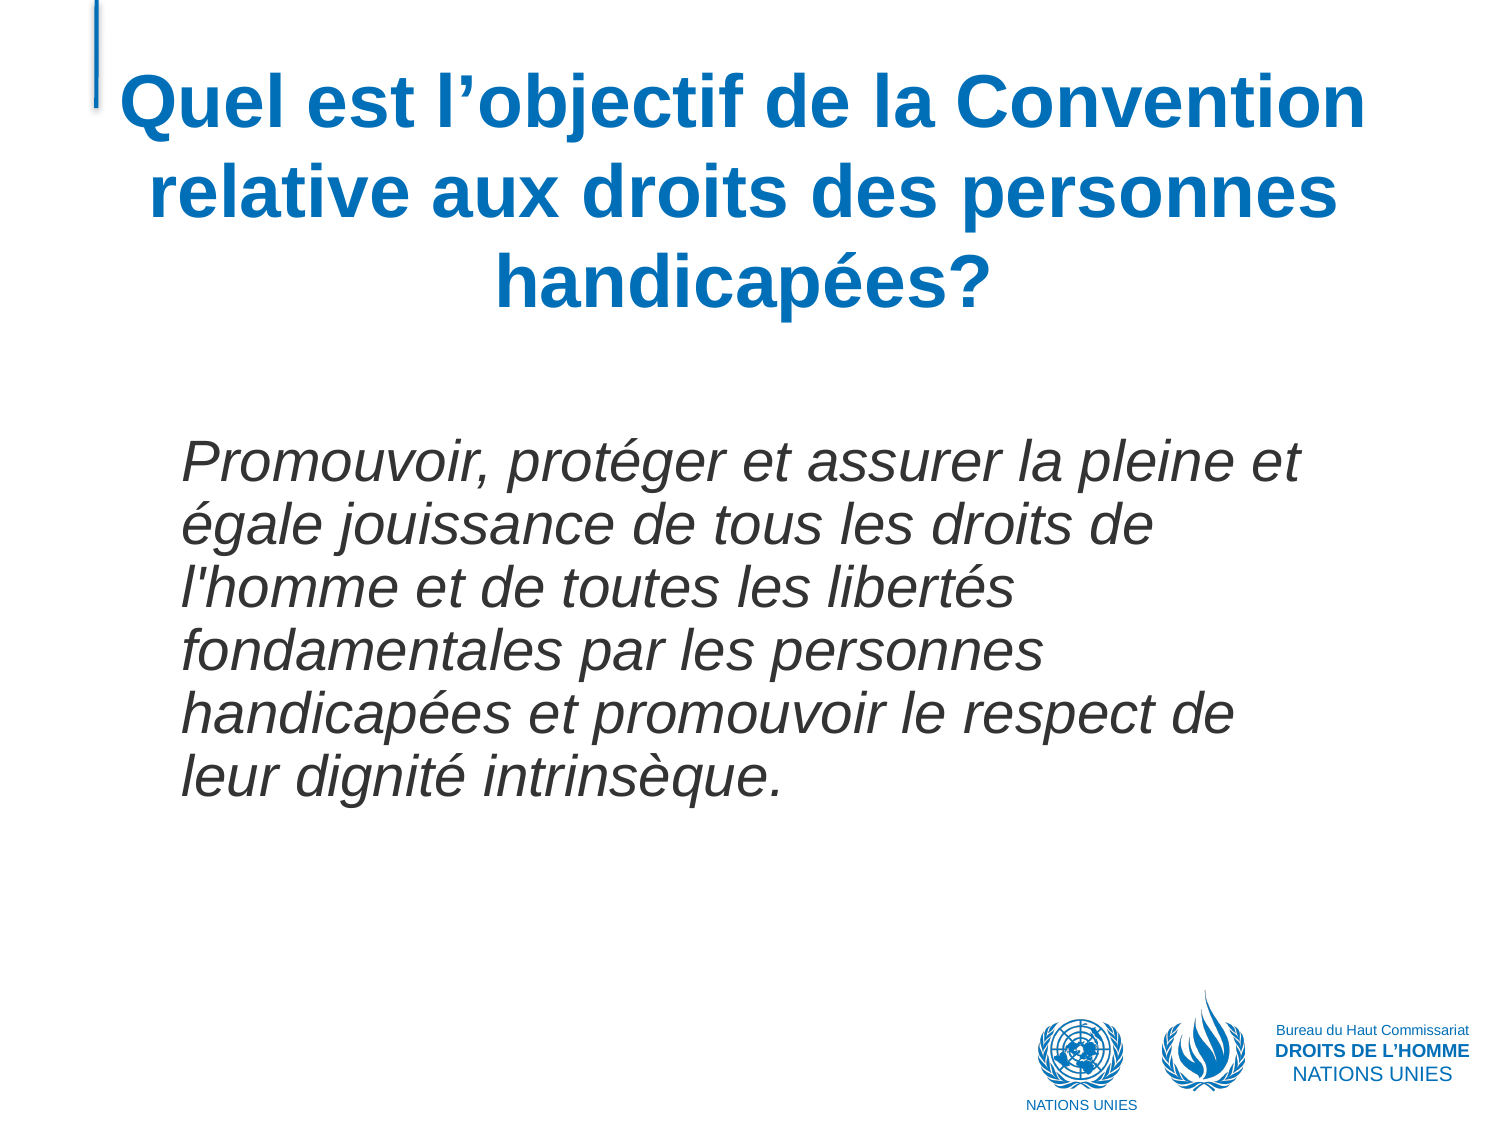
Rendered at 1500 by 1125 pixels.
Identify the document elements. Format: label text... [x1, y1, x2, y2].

title Quel est l’objectif de la Convention relative aux droits des personnes handicapées? [52, 45, 1437, 224]
text_box NATIONS UNIES [980, 1088, 1184, 1121]
picture [1037, 990, 1457, 1107]
text_box Promouvoir, protéger et assurer la pleine et égale jouissance de tous les droits de l'homme et de toutes les libertés fondamentales par les personnes handicapées et promouvoir le respect de leur dignité intrinsèque. [166, 342, 1325, 893]
text_box Bureau du Haut Commissariat DROITS DE L’HOMME NATIONS UNIES [1245, 1013, 1500, 1094]
